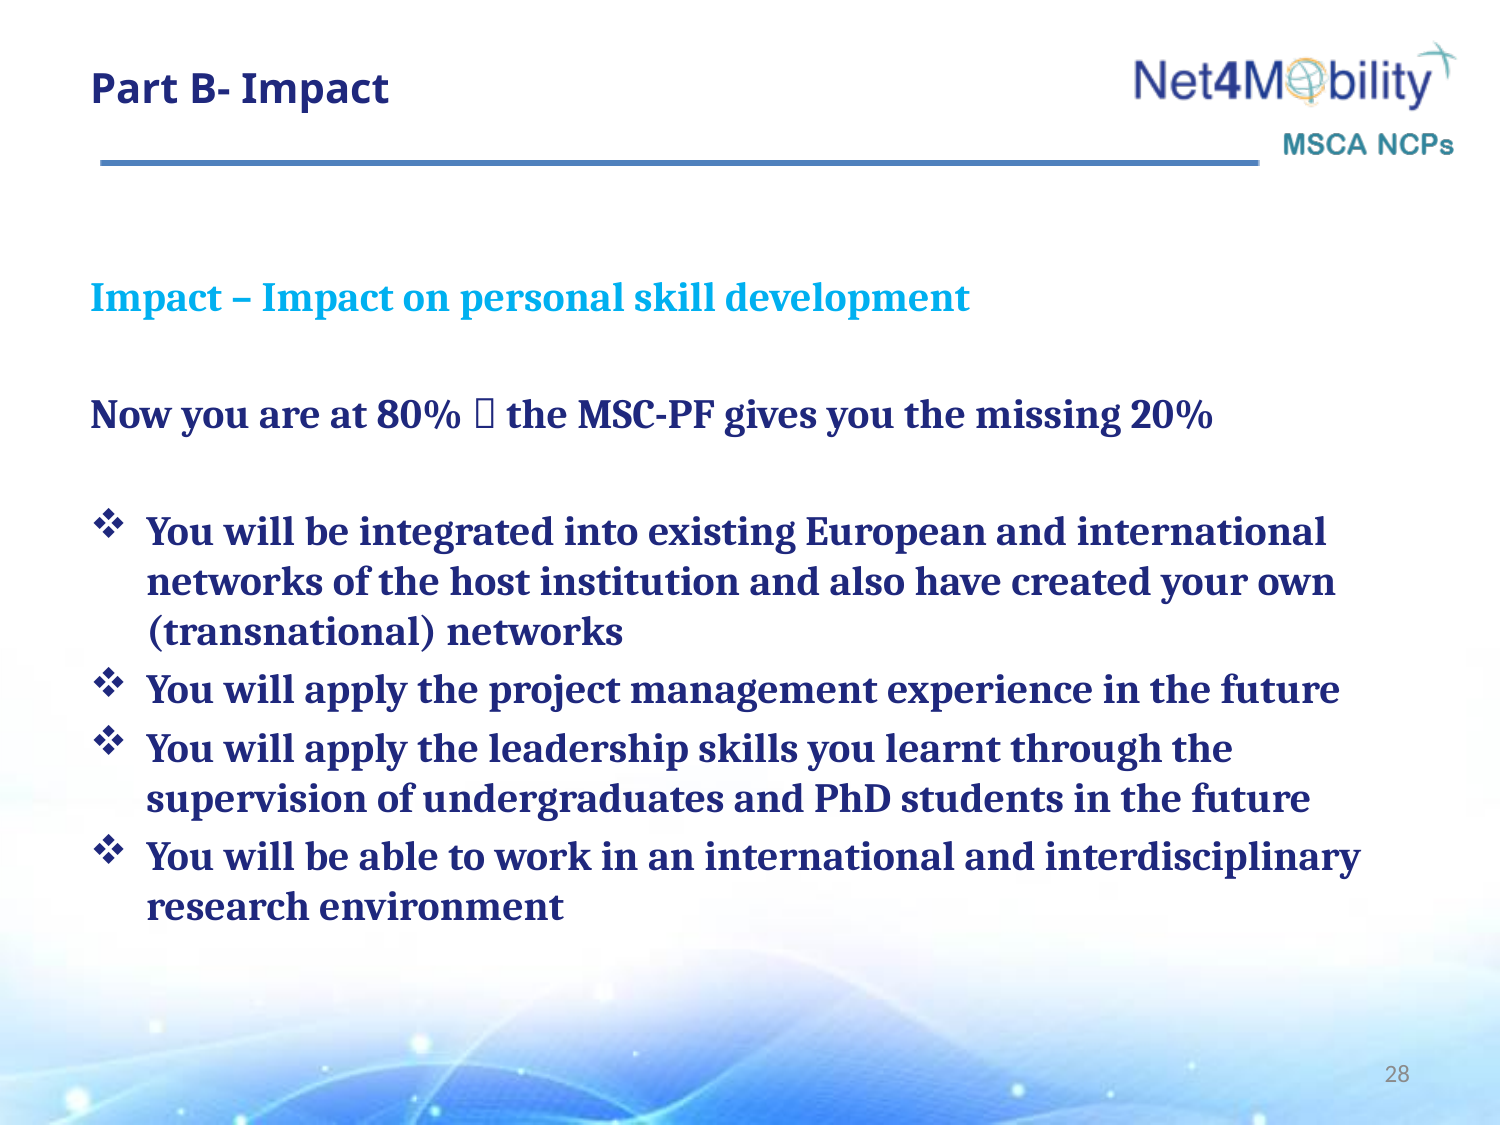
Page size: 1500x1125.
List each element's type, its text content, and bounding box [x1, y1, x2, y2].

picture [0, 0, 1500, 1125]
slide_number 28 [1074, 1042, 1425, 1103]
title Part B- Impact [75, 30, 1093, 144]
list Impact – Impact on personal skill development Now you are at 80%  the MSC-PF gives you the missing 20% You will be integrated into existing European and international networks of the host institution and also have created your own (transnational) networks You will apply the project management experience in the future You will apply the leadership skills you learnt through the supervision of undergraduates and PhD students in the future You will be able to work in an international and interdisciplinary research environment [75, 262, 1425, 1005]
